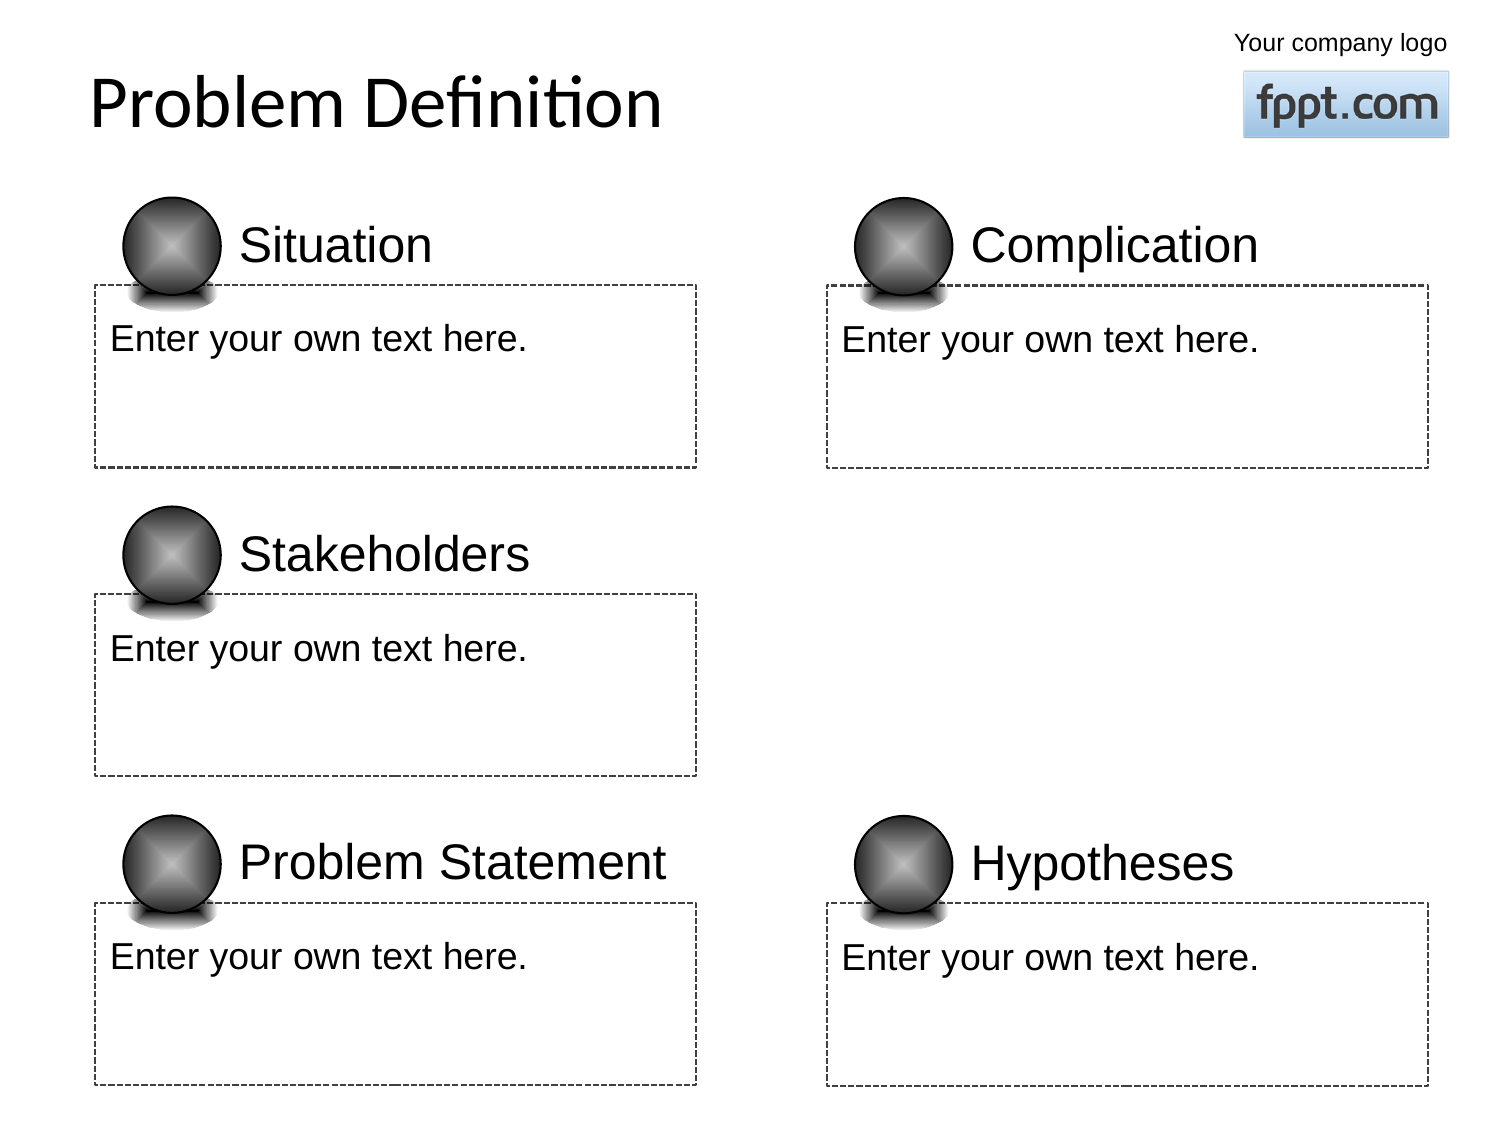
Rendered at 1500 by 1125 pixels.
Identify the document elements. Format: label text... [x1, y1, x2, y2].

picture [1235, 64, 1455, 144]
text_box Your company logo [1197, 19, 1484, 96]
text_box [94, 506, 697, 777]
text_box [826, 197, 1429, 469]
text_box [94, 197, 697, 468]
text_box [94, 815, 697, 1086]
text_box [826, 815, 1429, 1087]
text_box Problem Definition [74, 45, 1425, 162]
